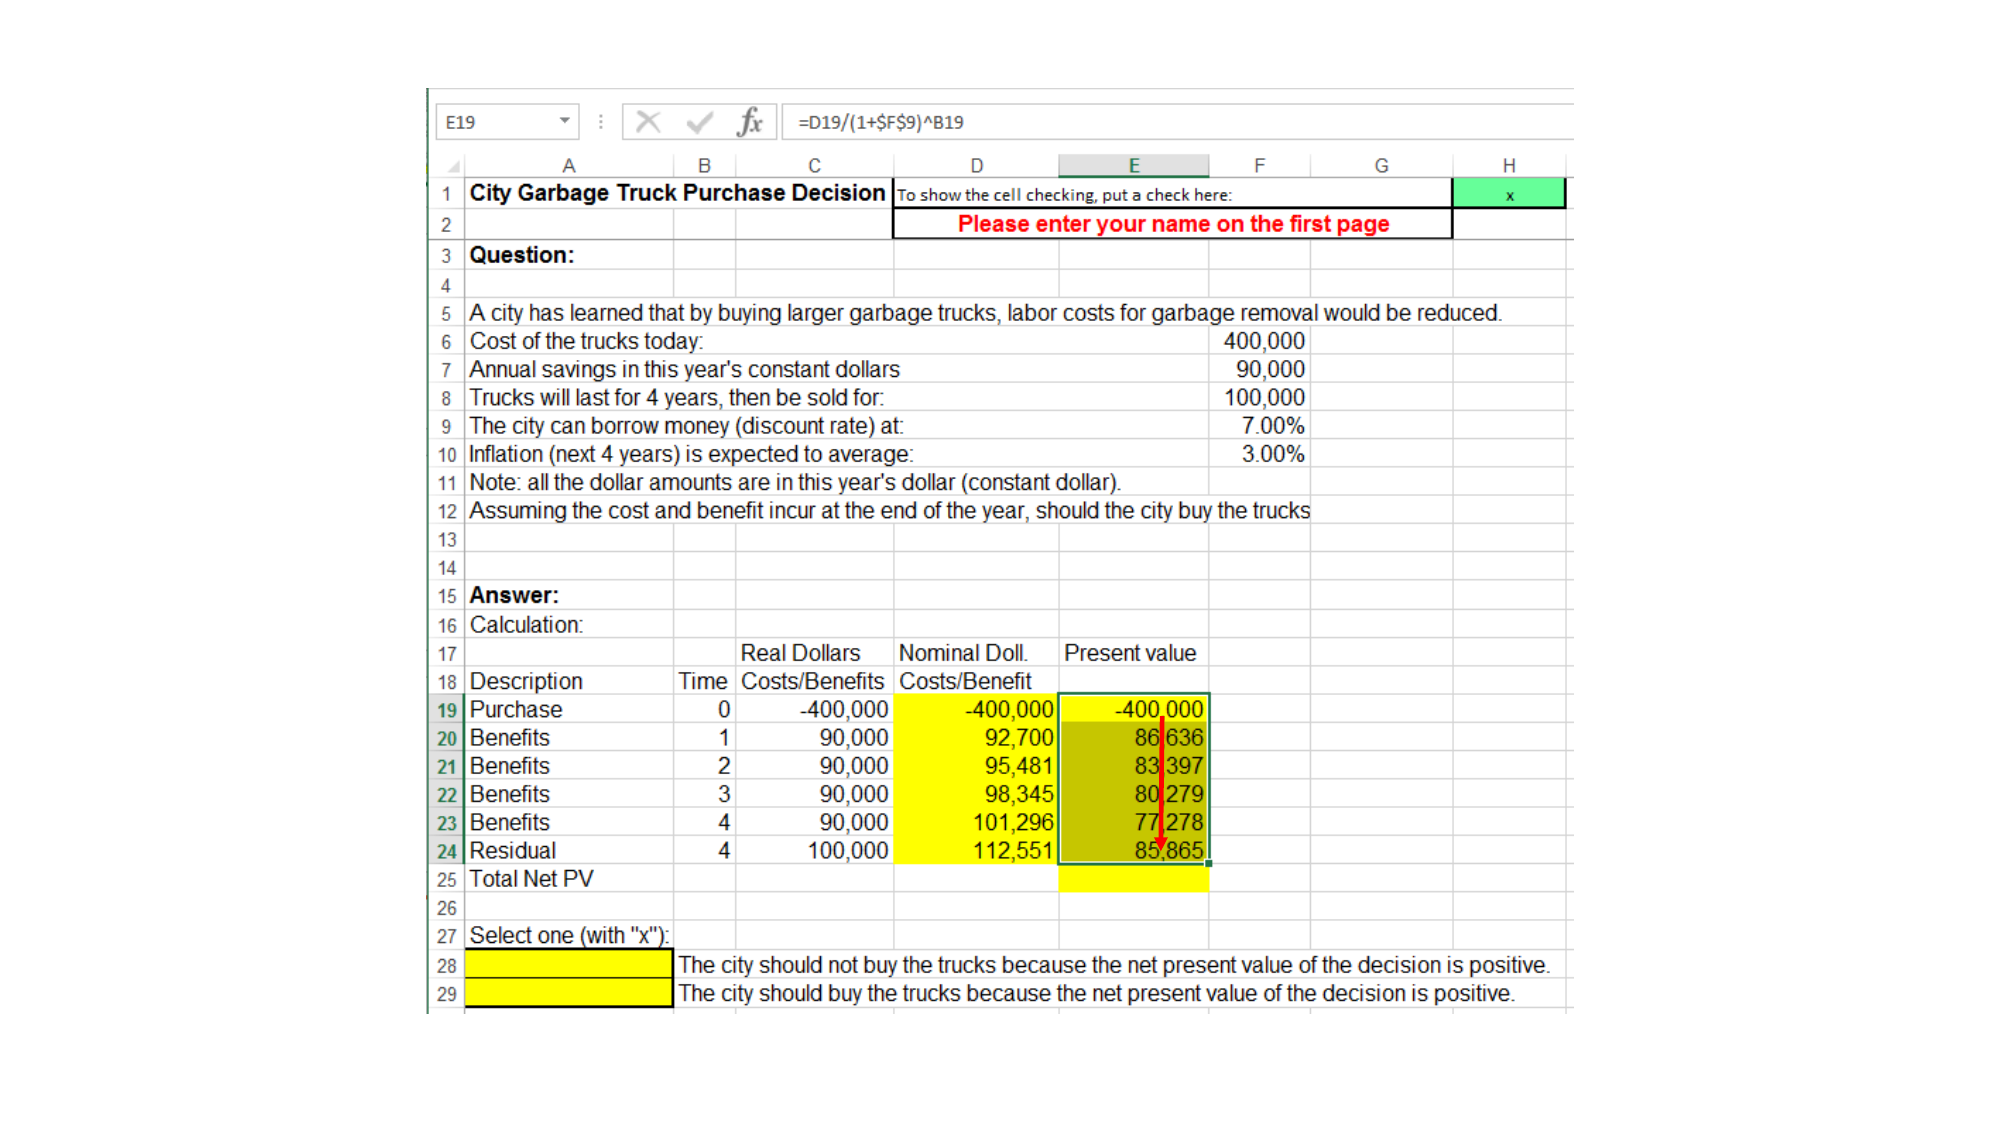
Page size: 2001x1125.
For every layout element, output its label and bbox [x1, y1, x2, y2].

list [426, 88, 1574, 1014]
